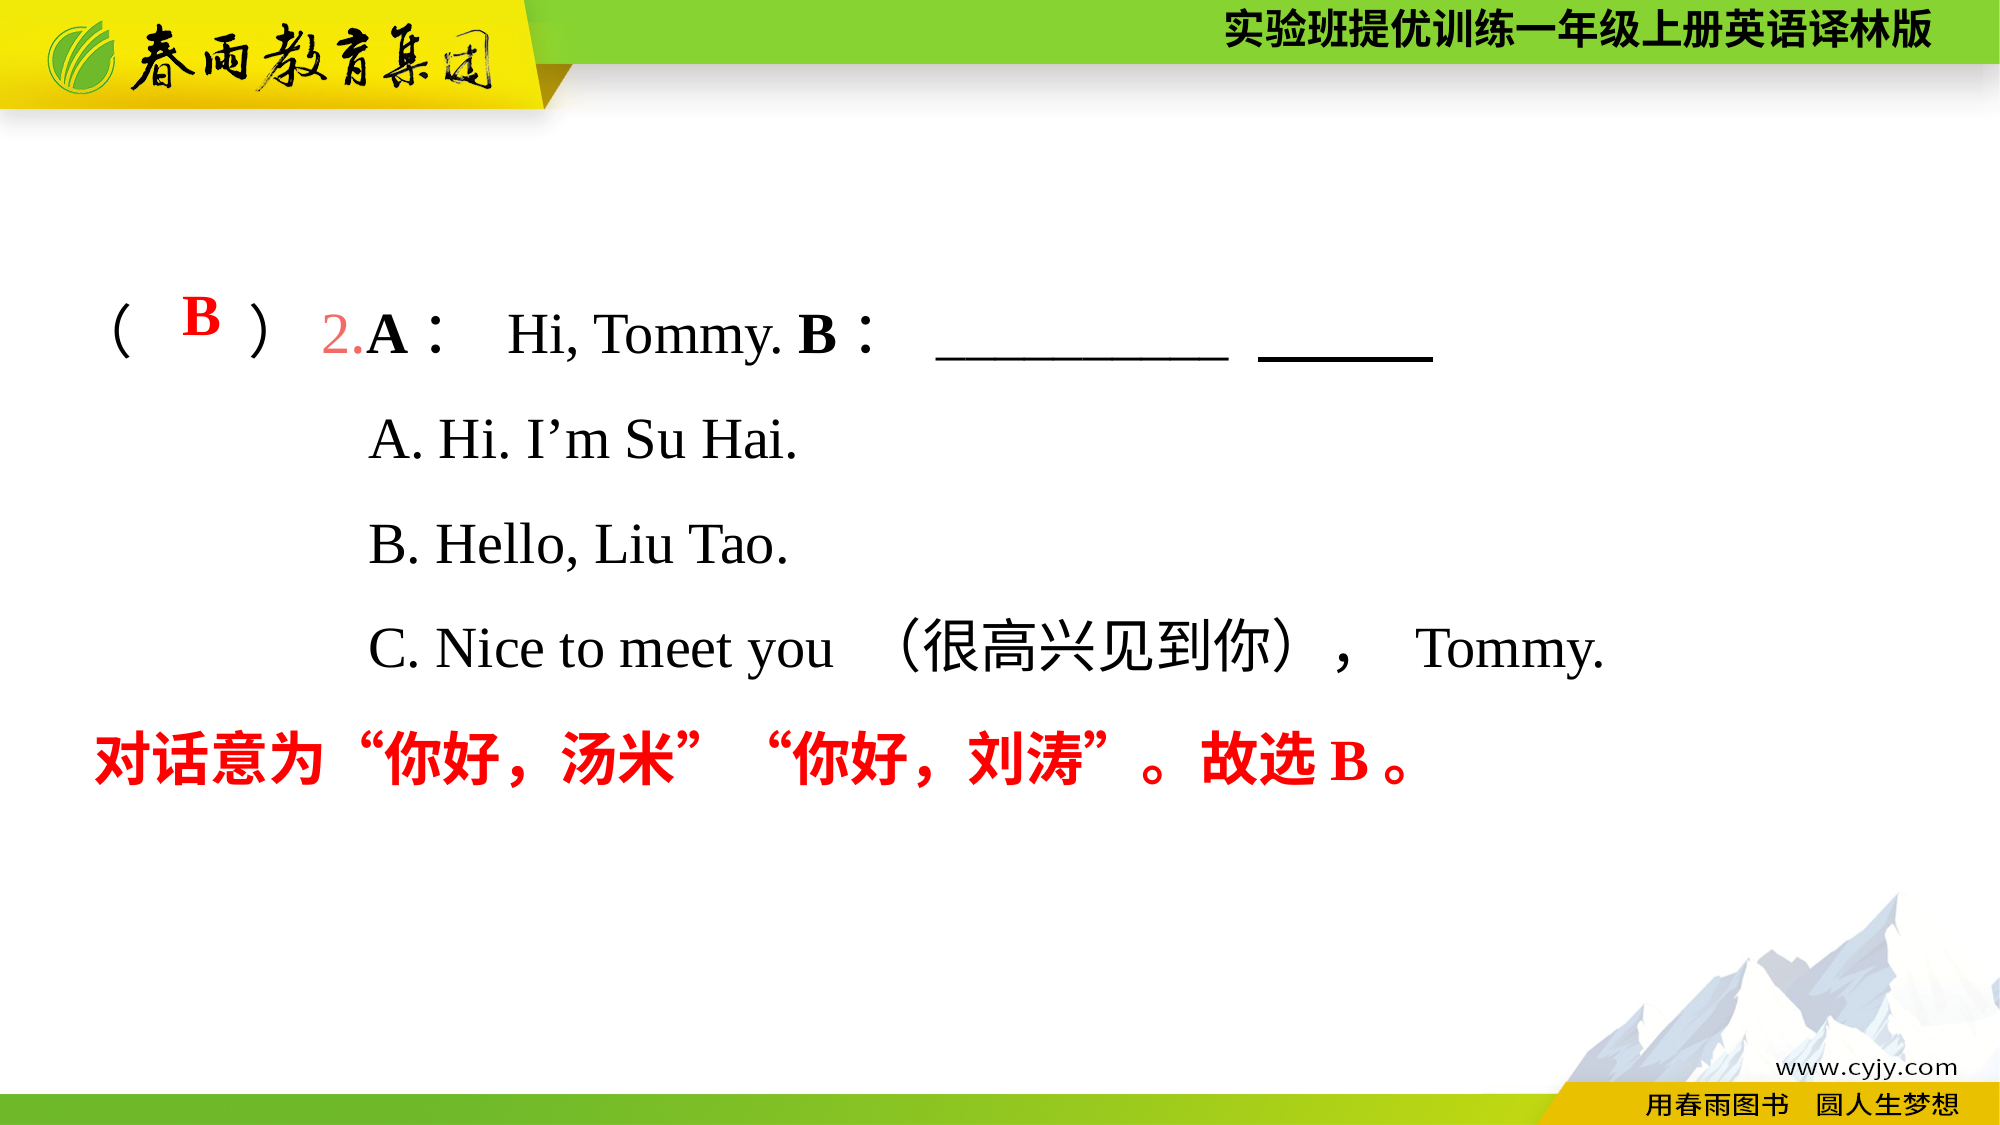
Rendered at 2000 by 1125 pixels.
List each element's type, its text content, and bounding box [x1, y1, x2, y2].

list （ ）2.A： Hi, Tommy. B： __________ A. Hi. I’m Su Hai. B. Hello, Liu Tao. C. Nice to meet you （很高兴见到你）， Tommy. [59, 252, 1944, 692]
picture [0, 0, 2000, 1125]
text_box B [167, 270, 236, 355]
text_box 对话意为“你好，汤米”“你好，刘涛”。故选B。 [78, 679, 1963, 800]
